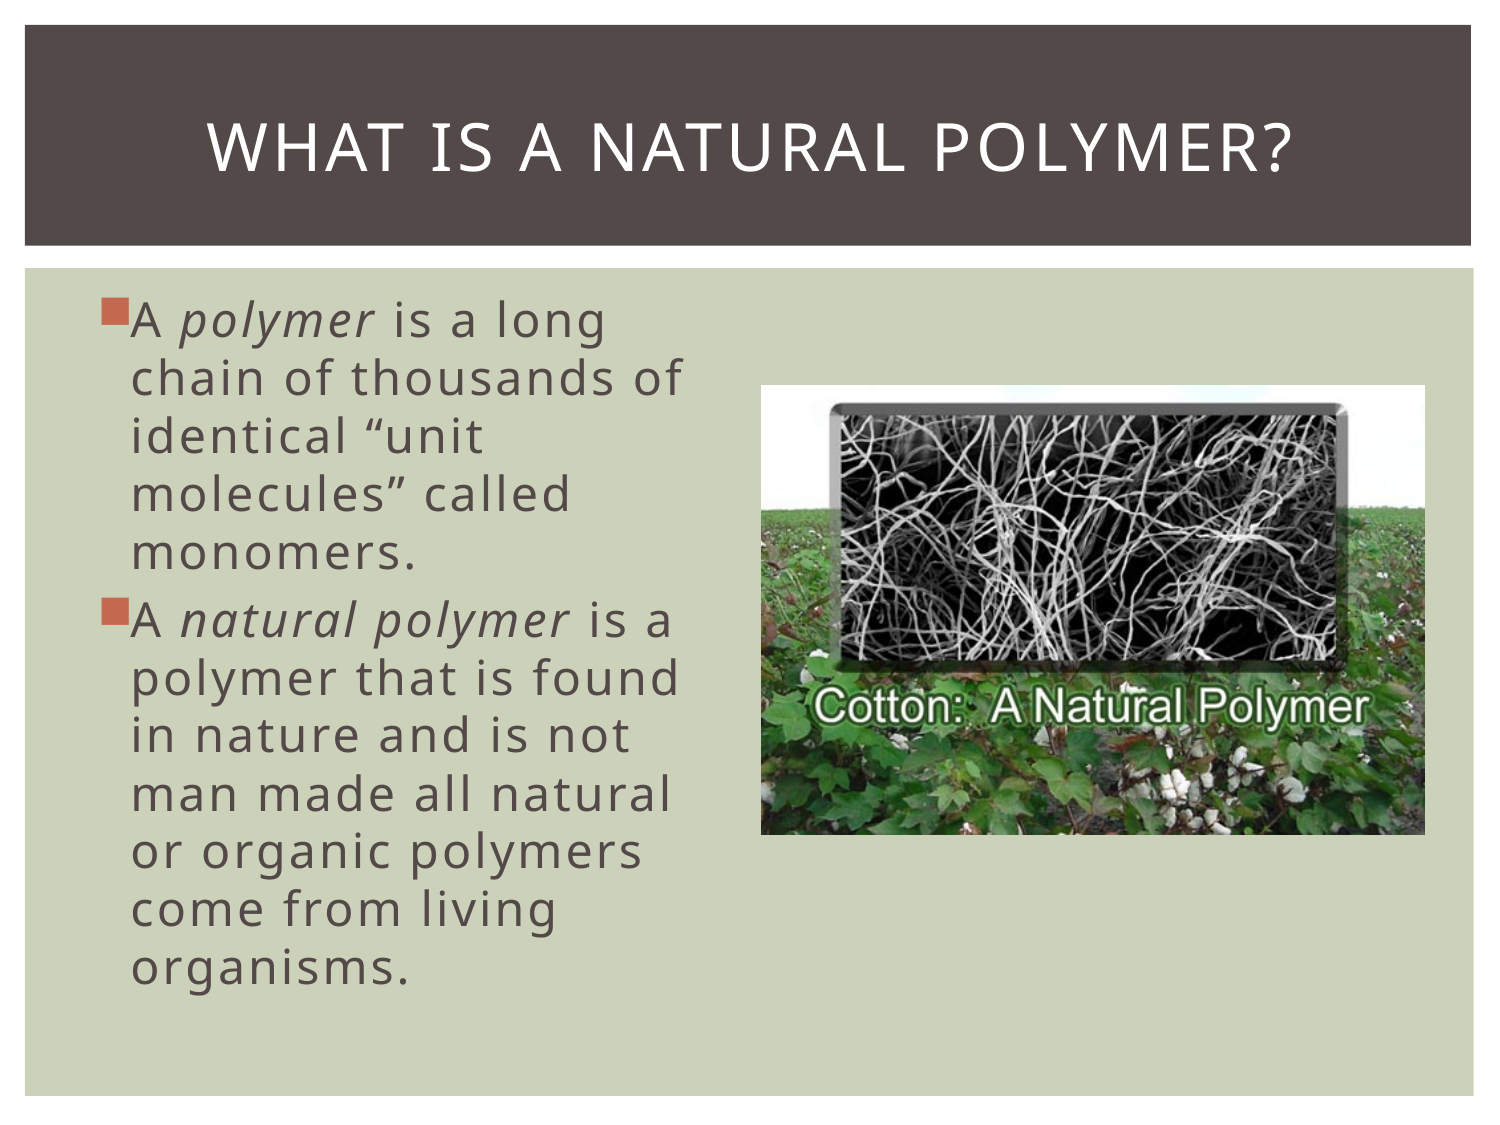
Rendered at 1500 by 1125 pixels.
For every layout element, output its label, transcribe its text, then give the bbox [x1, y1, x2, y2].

title What is a Natural Polymer? [62, 58, 1438, 232]
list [761, 384, 1425, 835]
list A polymer is a long chain of thousands of identical “unit molecules” called monomers. A natural polymer is a polymer that is found in nature and is not man made all natural or organic polymers come from living organisms. [75, 281, 738, 1005]
